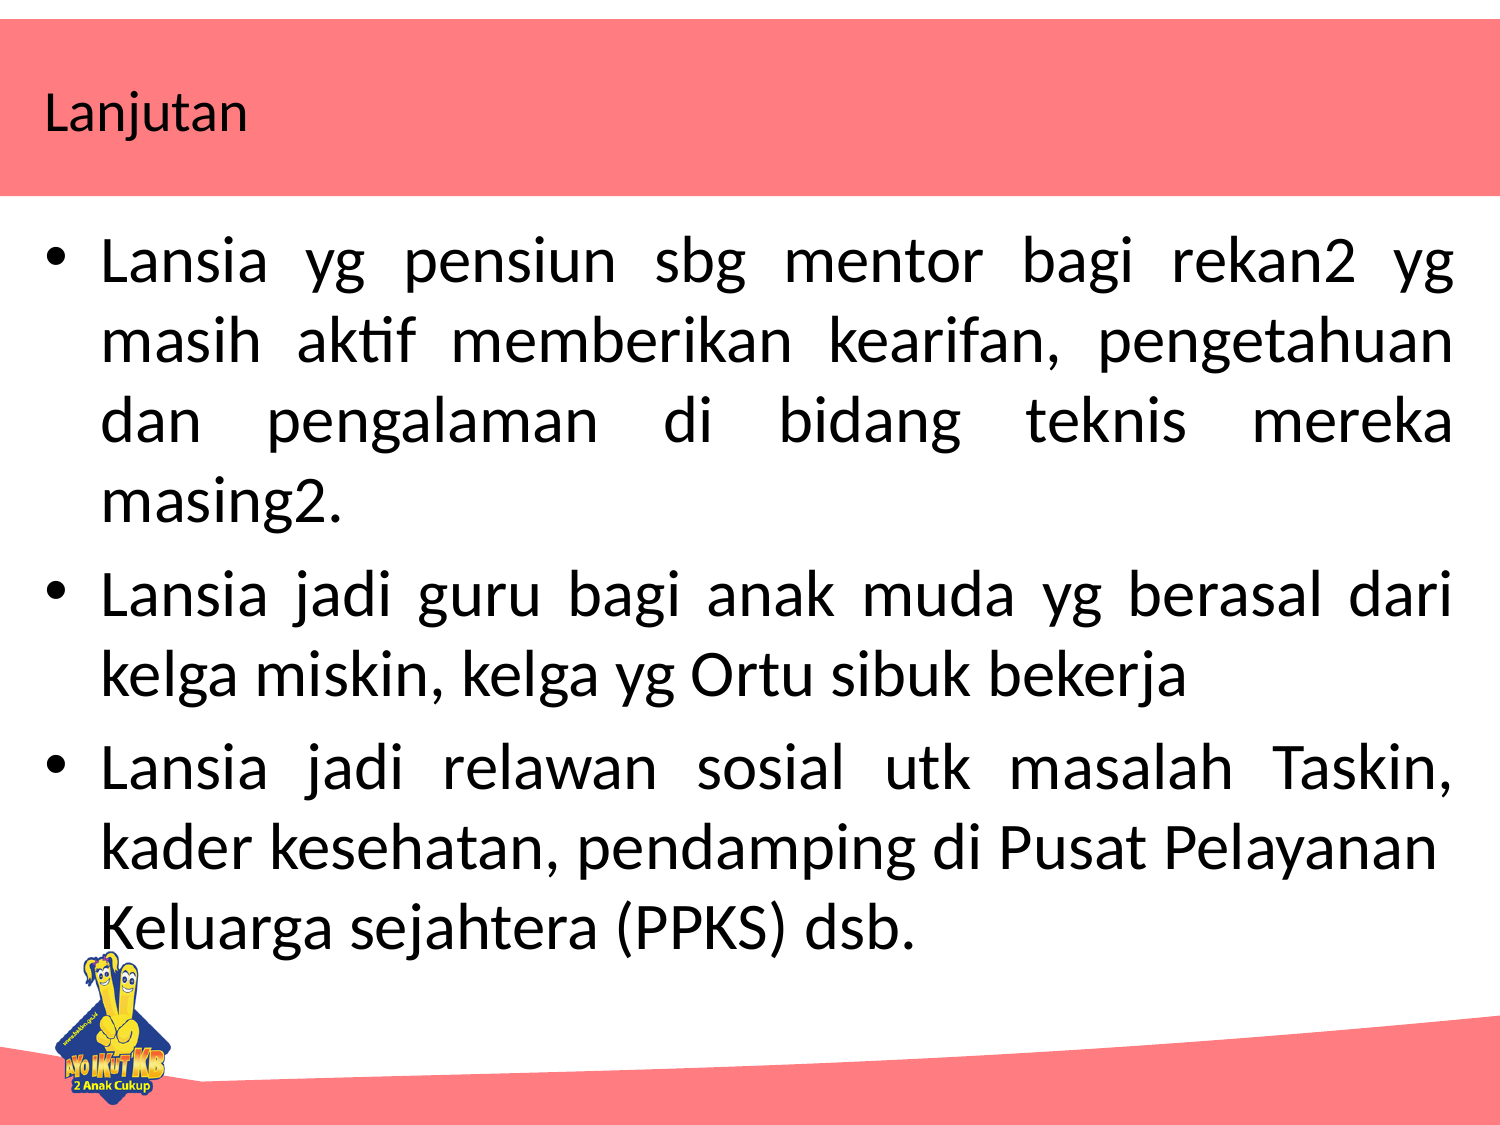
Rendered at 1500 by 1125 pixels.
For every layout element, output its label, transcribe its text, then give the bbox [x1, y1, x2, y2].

list Lansia yg pensiun sbg mentor bagi rekan2 yg masih aktif memberikan kearifan, pengetahuan dan pengalaman di bidang teknis mereka masing2. Lansia jadi guru bagi anak muda yg berasal dari kelga miskin, kelga yg Ortu sibuk bekerja Lansia jadi relawan sosial utk masalah Taskin, kader kesehatan, pendamping di Pusat Pelayanan Keluarga sejahtera (PPKS) dsb. [29, 208, 1471, 1024]
title Lanjutan [29, 44, 1471, 173]
picture [53, 1024, 172, 1105]
